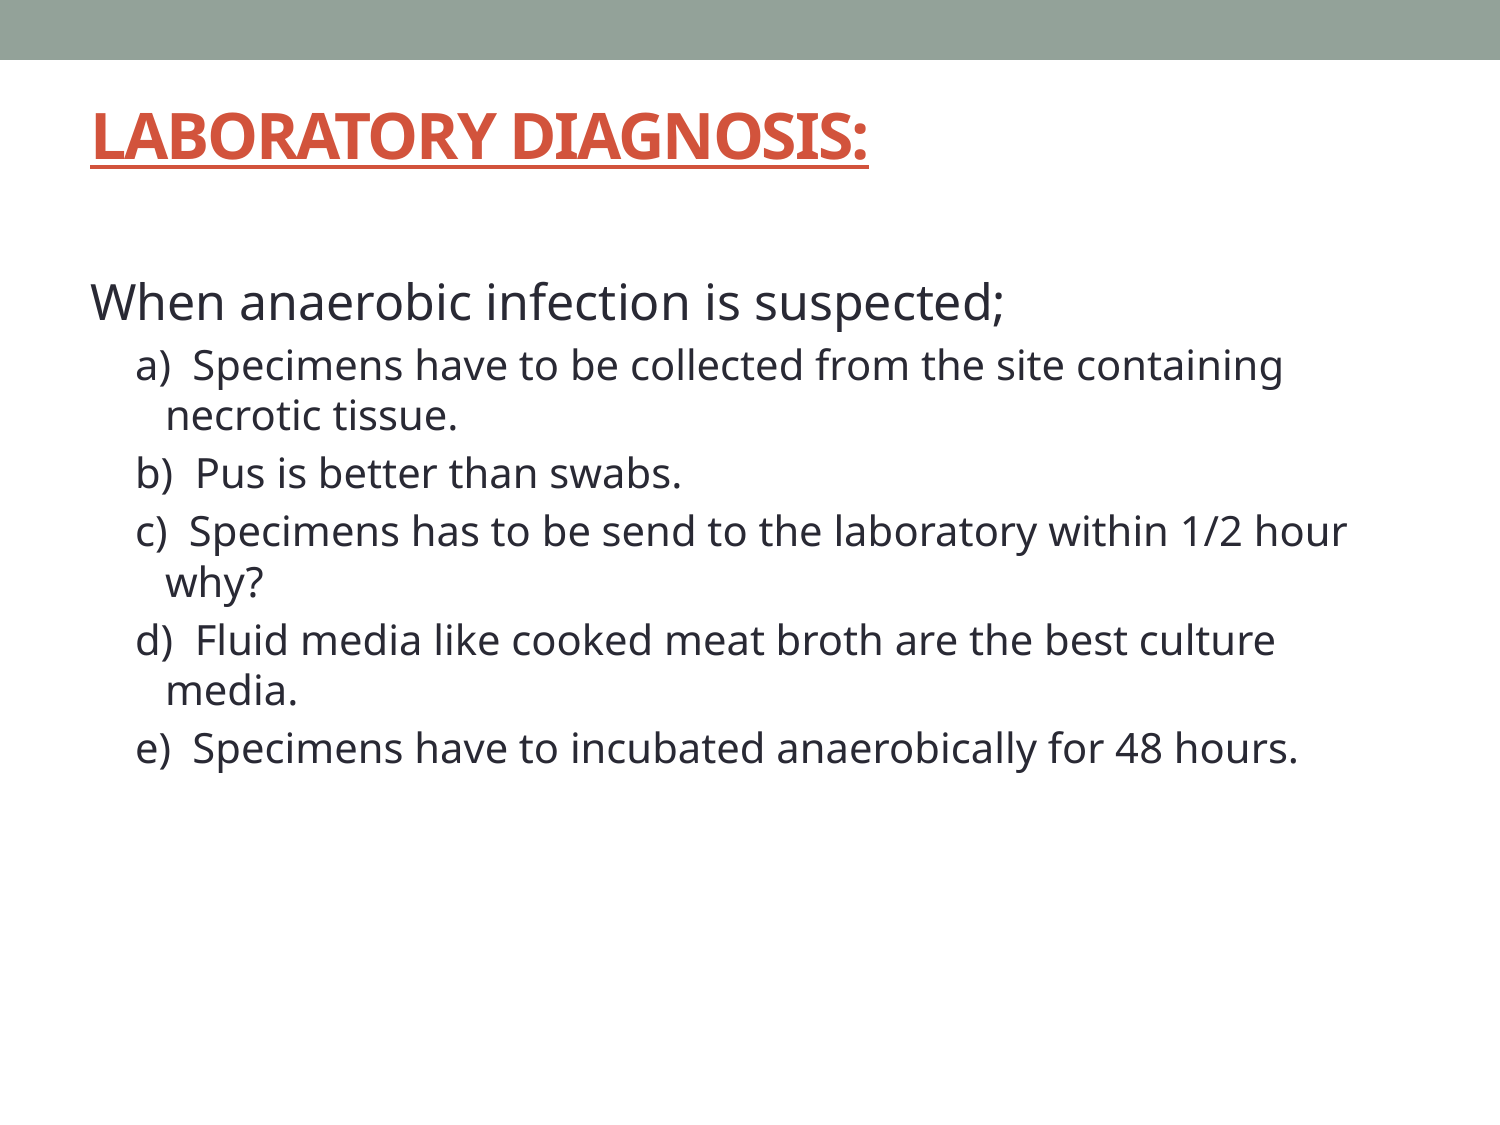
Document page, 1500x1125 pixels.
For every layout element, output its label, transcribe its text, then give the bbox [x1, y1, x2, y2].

list When anaerobic infection is suspected; a) Specimens have to be collected from the site containing necrotic tissue. b) Pus is better than swabs. c) Specimens has to be send to the laboratory within 1/2 hour why? d) Fluid media like cooked meat broth are the best culture media. e) Specimens have to incubated anaerobically for 48 hours. [75, 262, 1425, 1063]
title LABORATORY DIAGNOSIS: [75, 87, 1425, 250]
